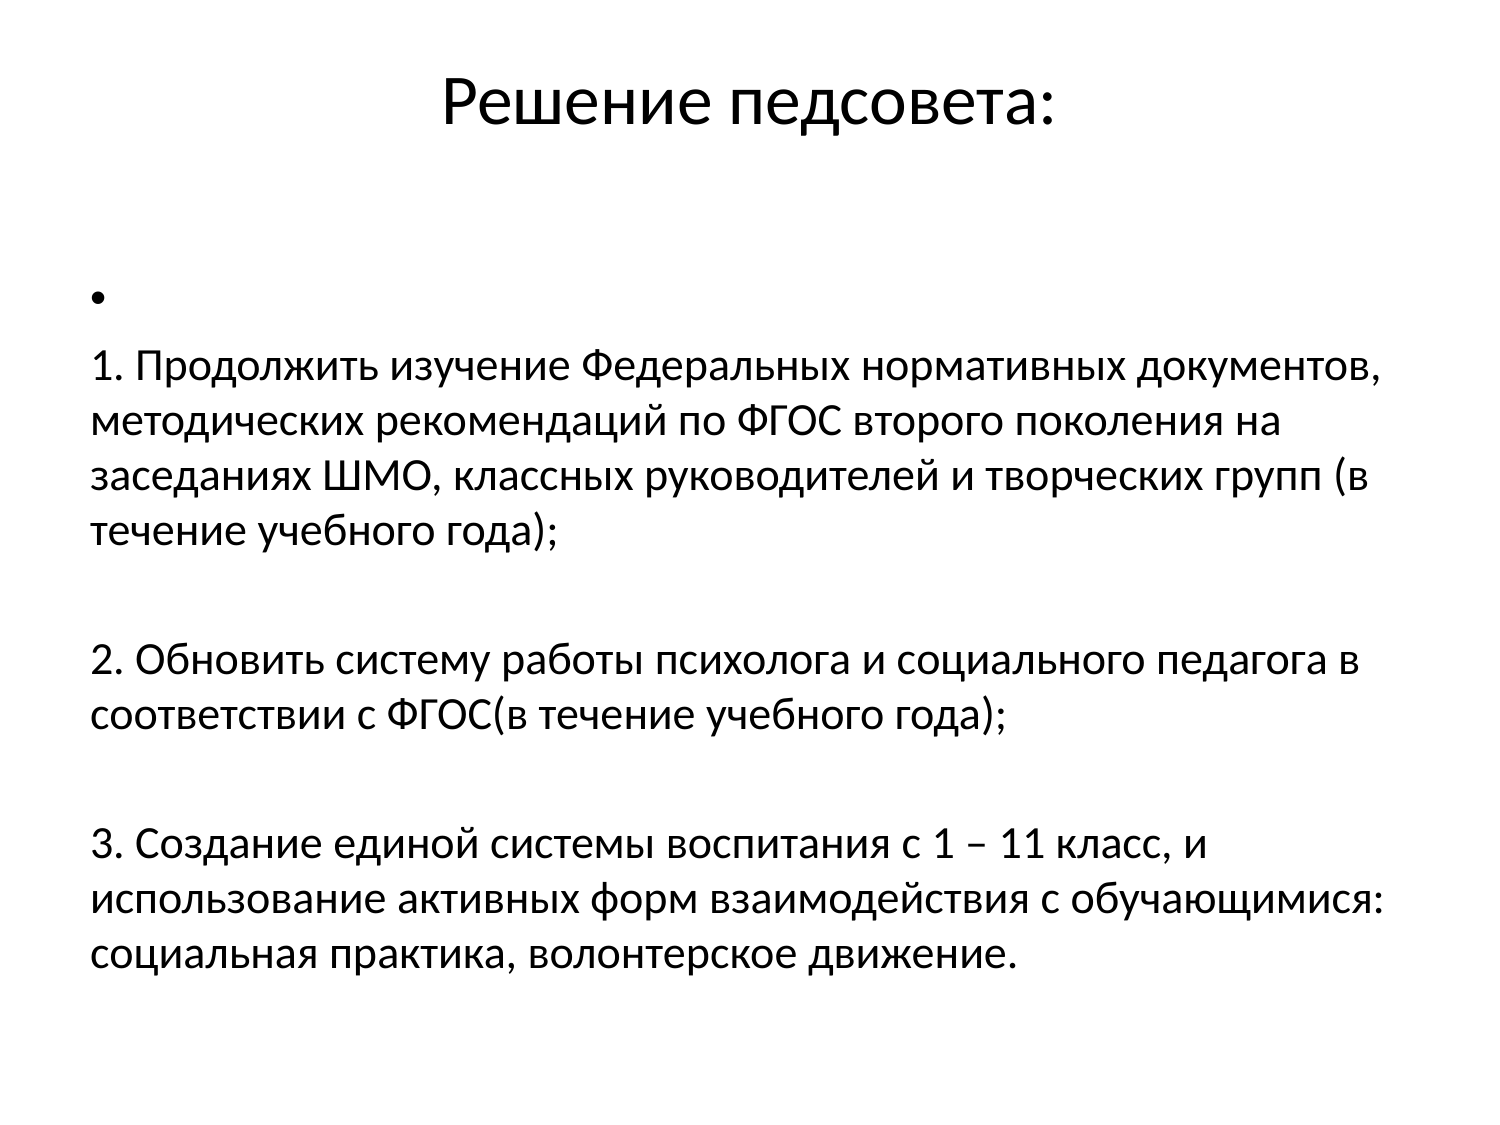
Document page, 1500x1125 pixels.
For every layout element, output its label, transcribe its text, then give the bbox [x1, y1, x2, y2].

title Решение педсовета: [75, 45, 1425, 233]
list 1. Продолжить изучение Федеральных нормативных документов, методических рекомендаций по ФГОС второго поколения на заседаниях ШМО, классных руководителей и творческих групп (в течение учебного года); 2. Обновить систему работы психолога и социального педагога в соответствии с ФГОС(в течение учебного года); 3. Создание единой системы воспитания с 1 – 11 класс, и использование активных форм взаимодействия с обучающимися: социальная практика, волонтерское движение. [75, 262, 1425, 1005]
